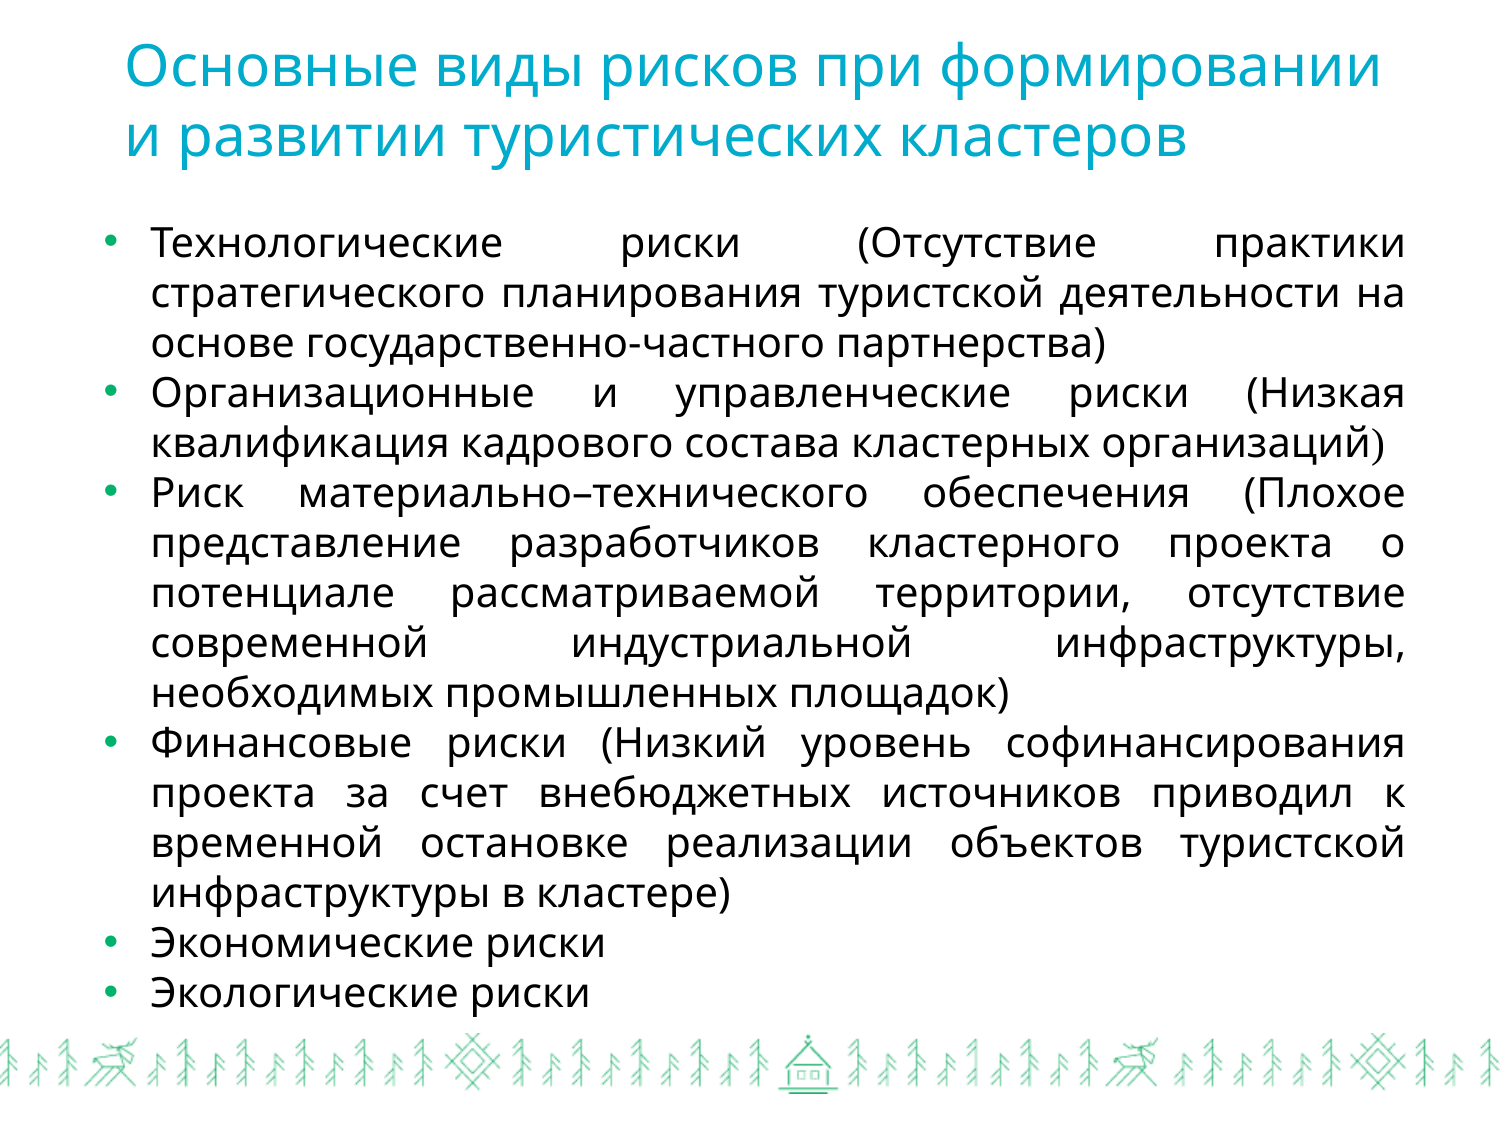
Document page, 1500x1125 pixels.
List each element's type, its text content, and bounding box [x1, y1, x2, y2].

picture [0, 1032, 1500, 1095]
text_box Основные виды рисков при формировании и развитии туристических кластеров [109, 20, 1424, 176]
text_box Технологические риски (Отсутствие практики стратегического планирования туристской деятельности на основе государственно-частного партнерства) Организационные и управленческие риски (Низкая квалификация кадрового состава кластерных организаций) Риск материально–технического обеспечения (Плохое представление разработчиков кластерного проекта о потенциале рассматриваемой территории, отсутствие современной индустриальной инфраструктуры, необходимых промышленных площадок) Финансовые риски (Низкий уровень софинансирования проекта за счет внебюджетных источников приводил к временной остановке реализации объектов туристской инфраструктуры в кластере) Экономические риски Экологические риски [88, 208, 1421, 1024]
